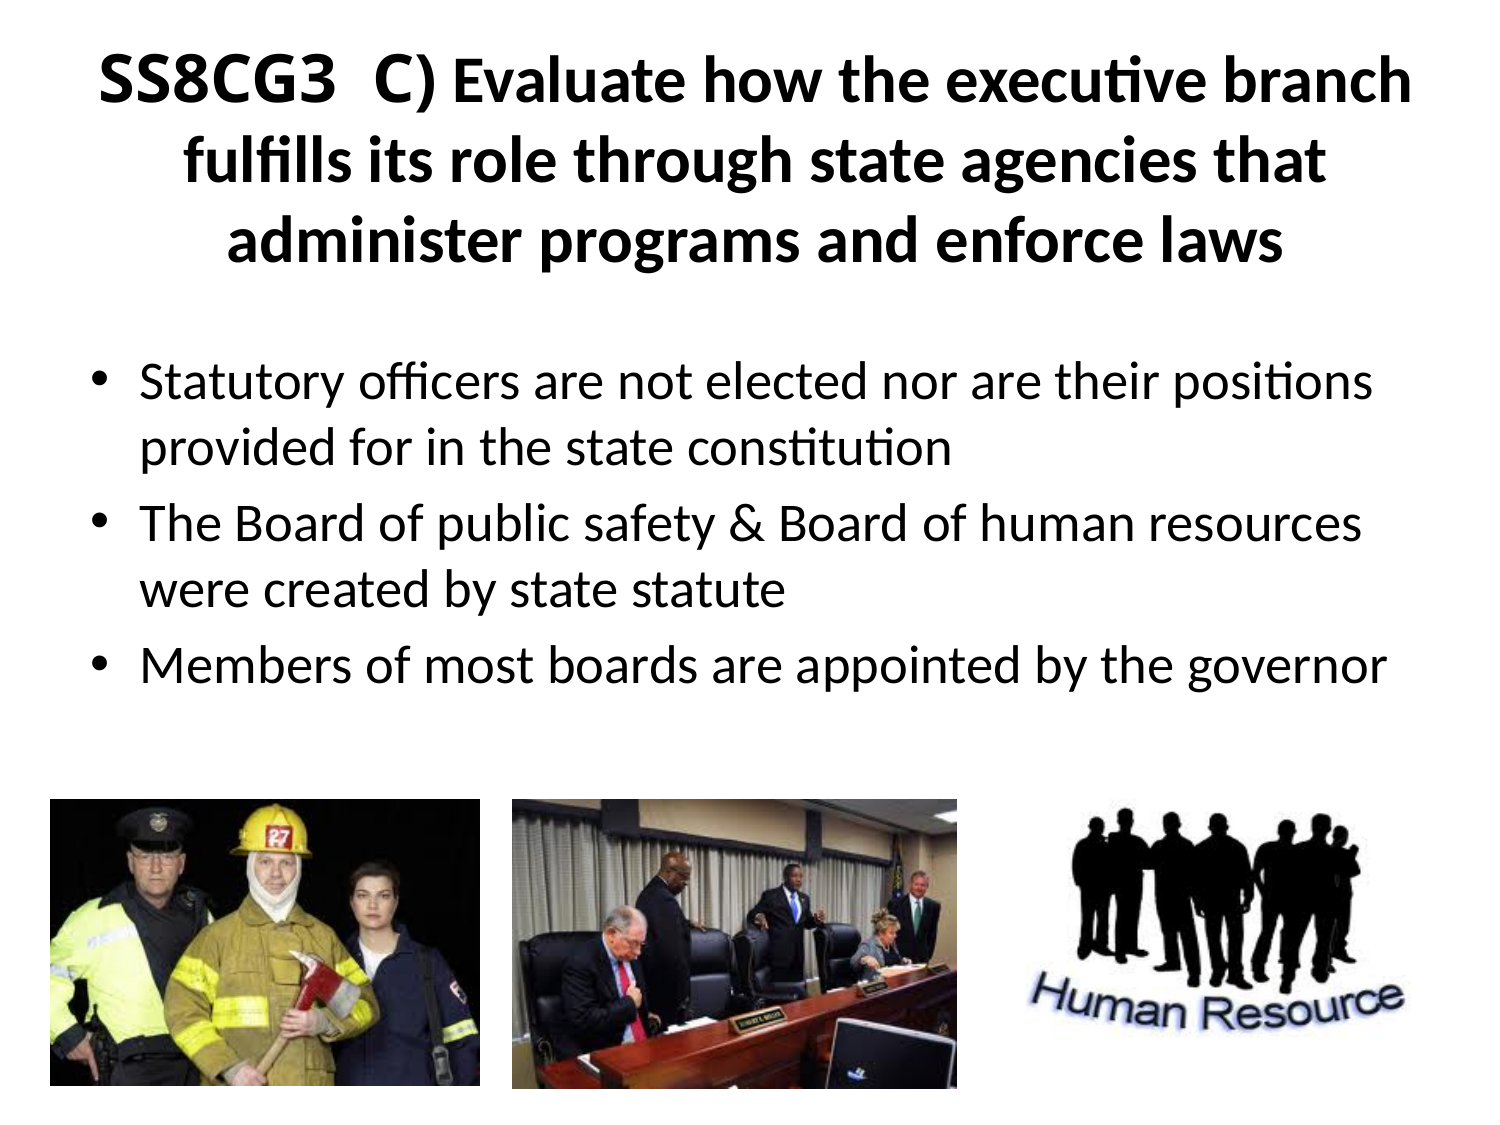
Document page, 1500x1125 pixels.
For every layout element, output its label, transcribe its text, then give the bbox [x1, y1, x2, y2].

list Statutory officers are not elected nor are their positions provided for in the state constitution The Board of public safety & Board of human resources were created by state statute Members of most boards are appointed by the governor [75, 337, 1425, 763]
picture [512, 799, 957, 1090]
title SS8CG3 C) Evaluate how the executive branch fulfills its role through state agencies that administer programs and enforce laws [62, 37, 1450, 275]
picture [49, 799, 480, 1087]
picture [999, 787, 1443, 1091]
